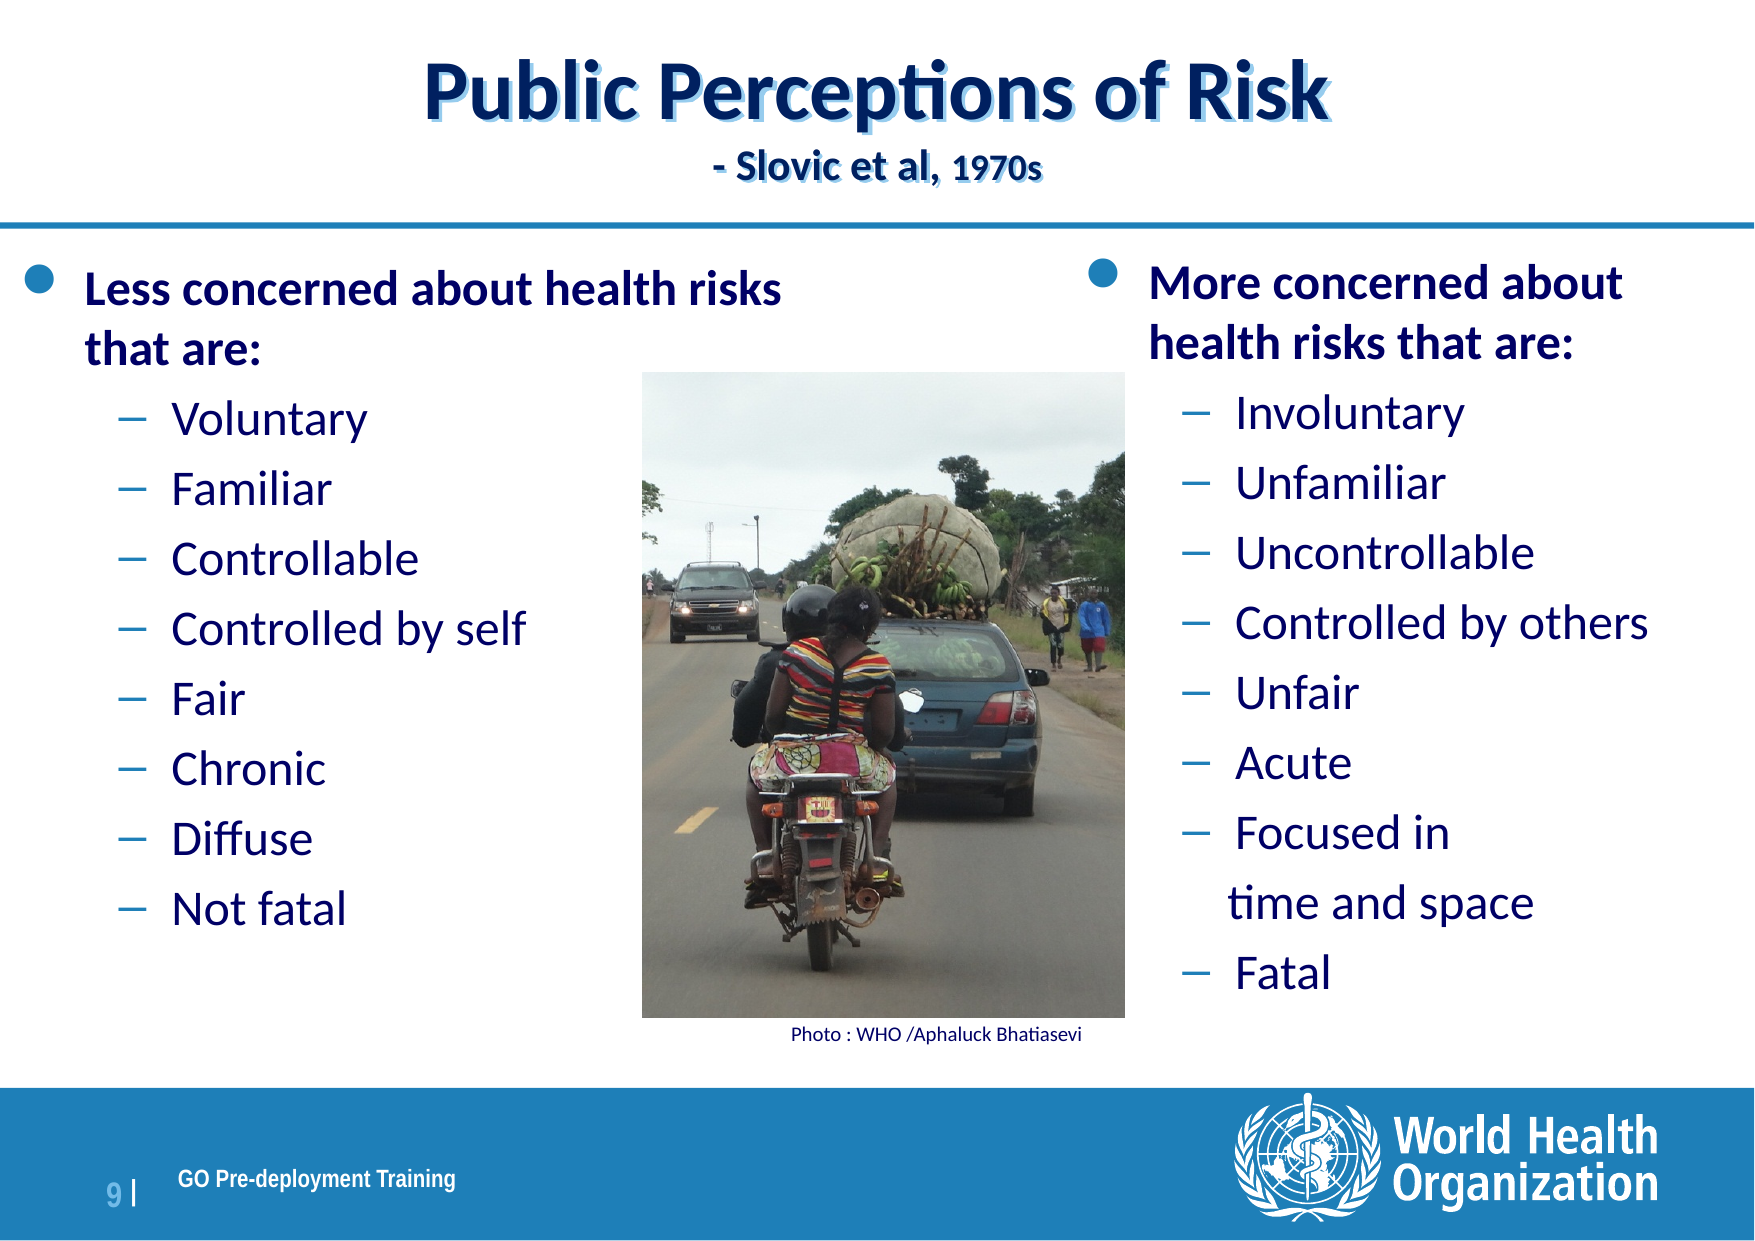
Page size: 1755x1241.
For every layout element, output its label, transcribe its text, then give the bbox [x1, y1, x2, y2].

text_box Photo : WHO /Aphaluck Bhatiasevi [573, 1011, 1100, 1054]
picture [642, 372, 1126, 1019]
title Public Perceptions of Risk - Slovic et al, 1970s [0, 0, 1755, 224]
list Less concerned about health risks that are: Voluntary Familiar Controllable Controlled by self Fair Chronic Diffuse Not fatal [20, 255, 804, 1090]
list More concerned about health risks that are: Involuntary Unfamiliar Uncontrollable Controlled by others Unfair Acute Focused in time and space Fatal [1084, 249, 1734, 1084]
